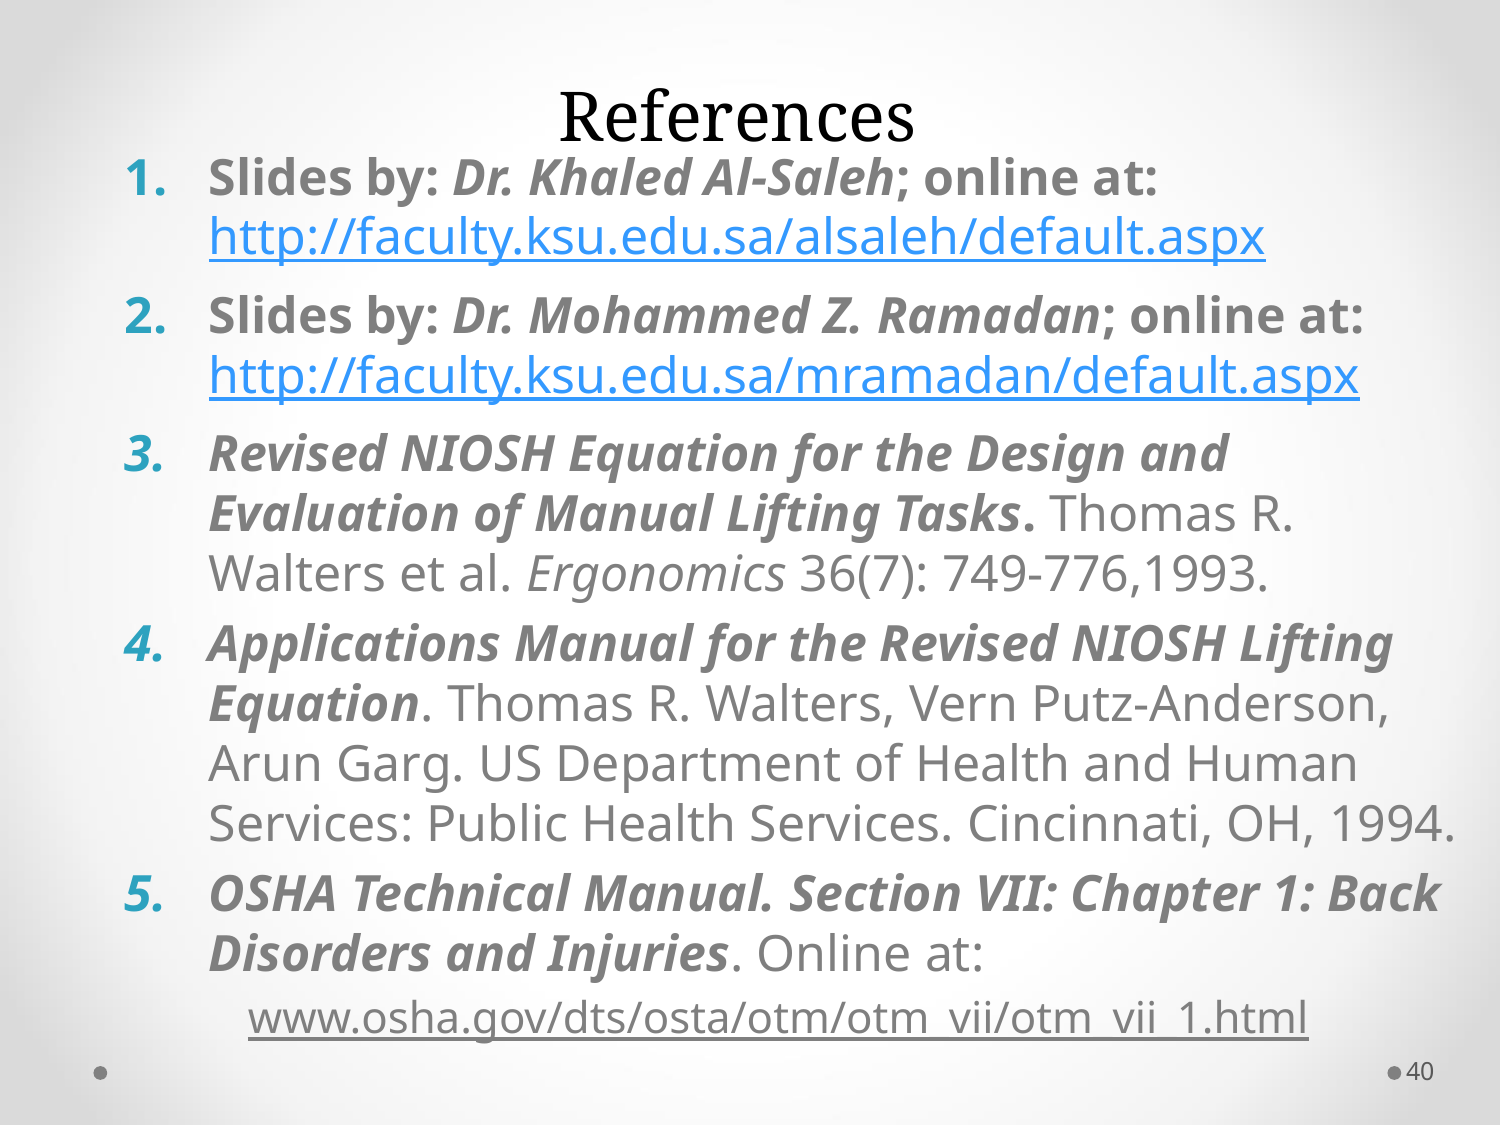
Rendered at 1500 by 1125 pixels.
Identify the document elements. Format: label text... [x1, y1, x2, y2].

picture [0, 0, 1500, 1125]
slide_number 40 [1401, 1042, 1494, 1103]
list Slides by: Dr. Khaled Al-Saleh; online at: http://faculty.ksu.edu.sa/alsaleh/default.aspx Slides by: Dr. Mohammed Z. Ramadan; online at: http://faculty.ksu.edu.sa/mramadan/default.aspx Revised NIOSH Equation for the Design and Evaluation of Manual Lifting Tasks. Thomas R. Walters et al. Ergonomics 36(7): 749-776,1993. Applications Manual for the Revised NIOSH Lifting Equation. Thomas R. Walters, Vern Putz-Anderson, Arun Garg. US Department of Health and Human Services: Public Health Services. Cincinnati, OH, 1994. OSHA Technical Manual. Section VII: Chapter 1: Back Disorders and Injuries. Online at: www.osha.gov/dts/osta/otm/otm_vii/otm_vii_1.html [50, 137, 1488, 1113]
title References [62, 62, 1413, 137]
